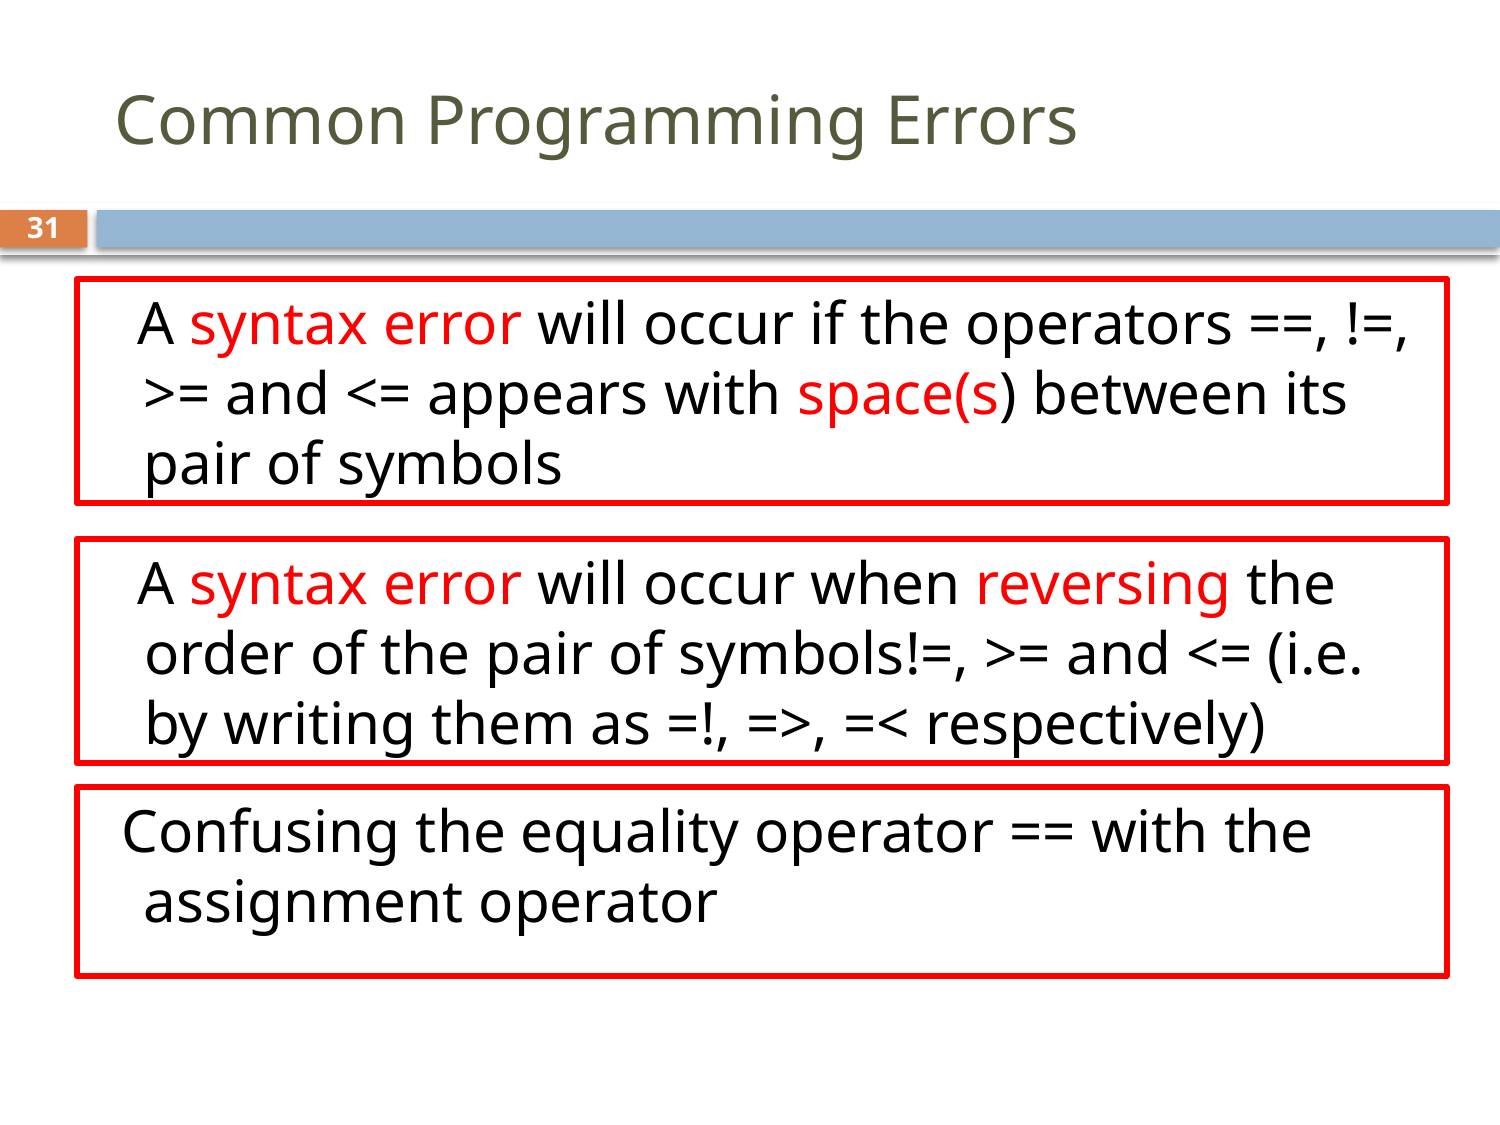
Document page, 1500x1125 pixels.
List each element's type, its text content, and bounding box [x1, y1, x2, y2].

slide_number 31 [0, 208, 88, 249]
text_box A syntax error will occur when reversing the order of the pair of symbols!=, >= and <= (i.e. by writing them as =!, =>, =< respectively) [75, 537, 1448, 765]
text_box Confusing the equality operator == with the assignment operator [75, 785, 1448, 977]
list A syntax error will occur if the operators ==, !=, >= and <= appears with space(s) between its pair of symbols [75, 277, 1448, 505]
title Common Programming Errors [99, 67, 1375, 167]
